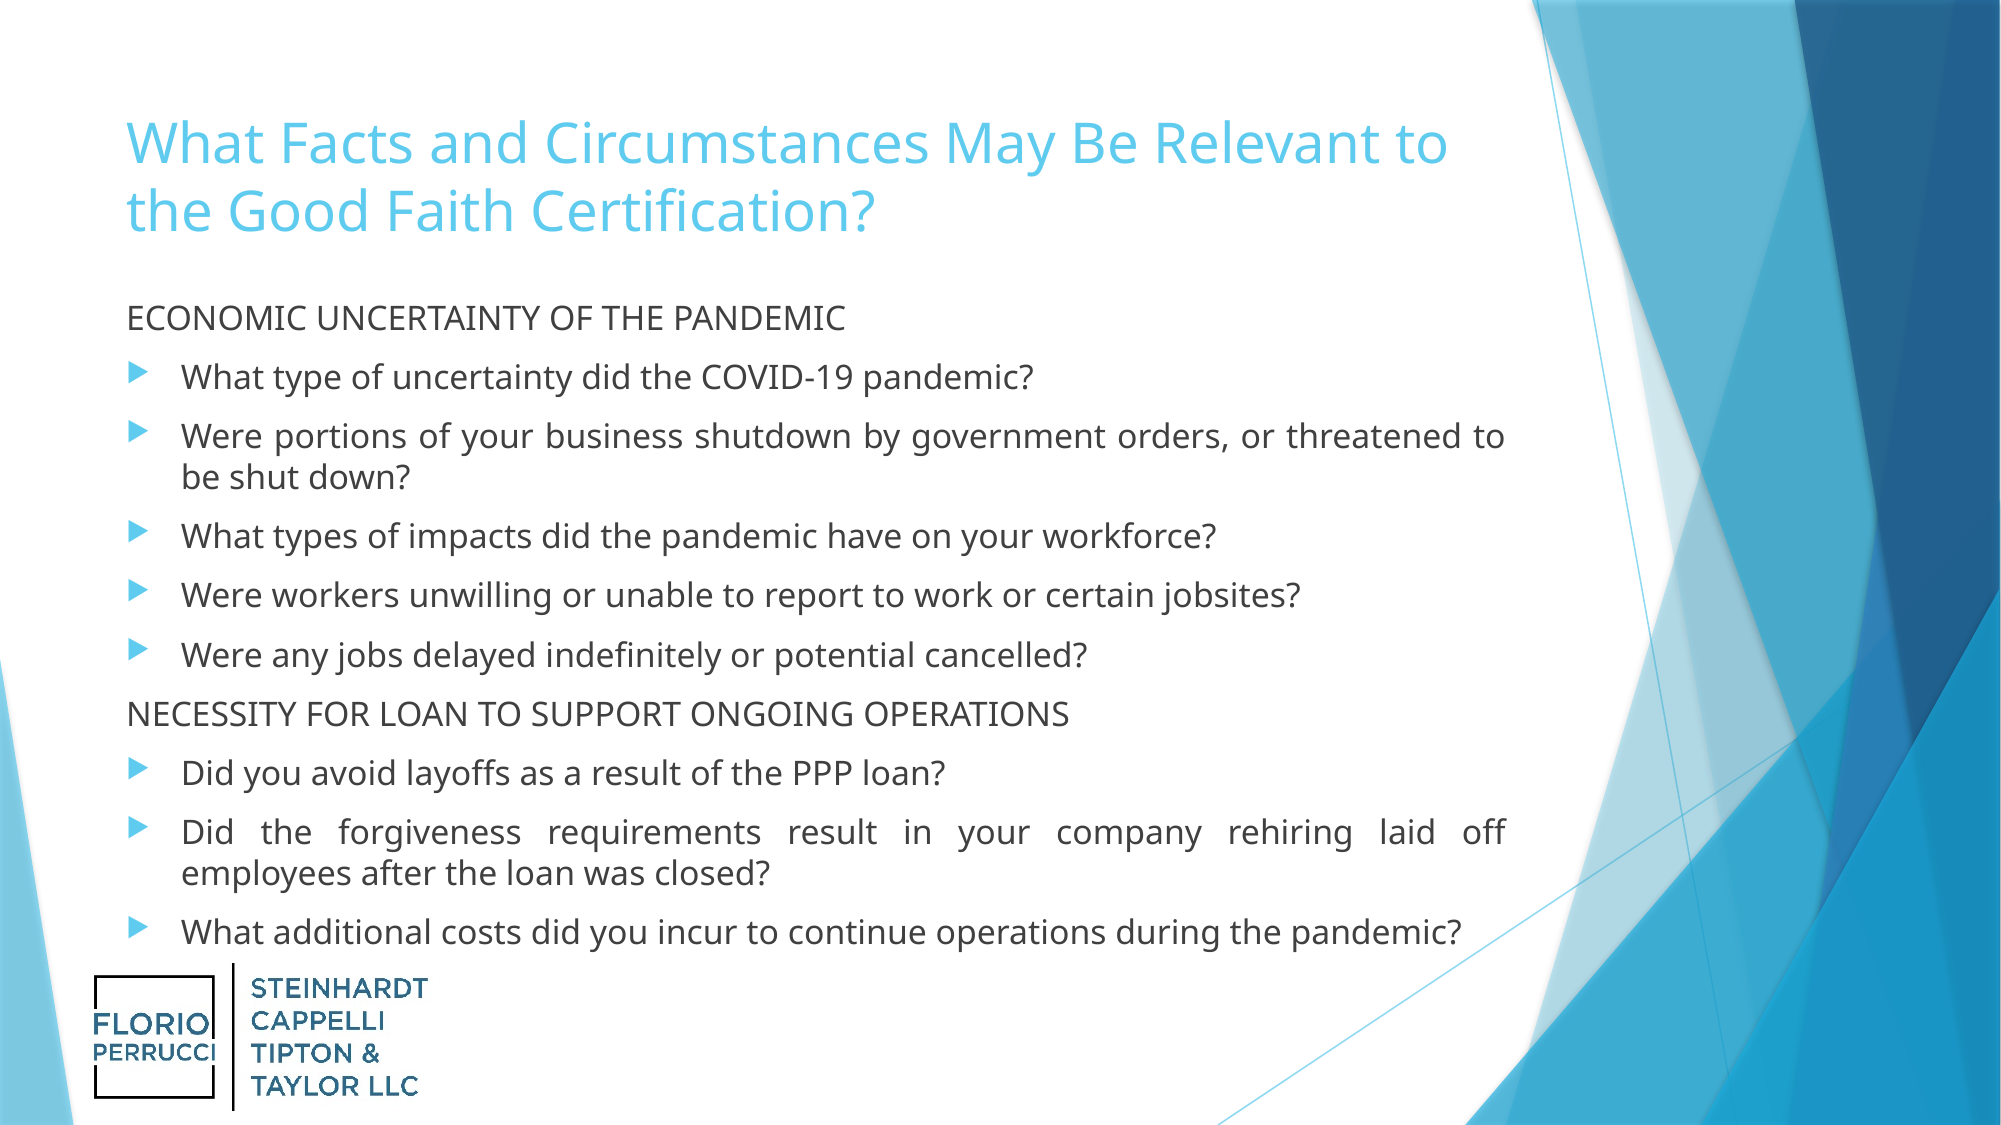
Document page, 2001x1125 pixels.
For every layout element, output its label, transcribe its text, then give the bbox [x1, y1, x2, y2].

picture [87, 961, 505, 1114]
title What Facts and Circumstances May Be Relevant to the Good Faith Certification? [111, 99, 1522, 253]
list ECONOMIC UNCERTAINTY OF THE PANDEMIC What type of uncertainty did the COVID-19 pandemic? Were portions of your business shutdown by government orders, or threatened to be shut down? What types of impacts did the pandemic have on your workforce? Were workers unwilling or unable to report to work or certain jobsites? Were any jobs delayed indefinitely or potential cancelled? NECESSITY FOR LOAN TO SUPPORT ONGOING OPERATIONS Did you avoid layoffs as a result of the PPP loan? Did the forgiveness requirements result in your company rehiring laid off employees after the loan was closed? What additional costs did you incur to continue operations during the pandemic? [111, 289, 1522, 963]
